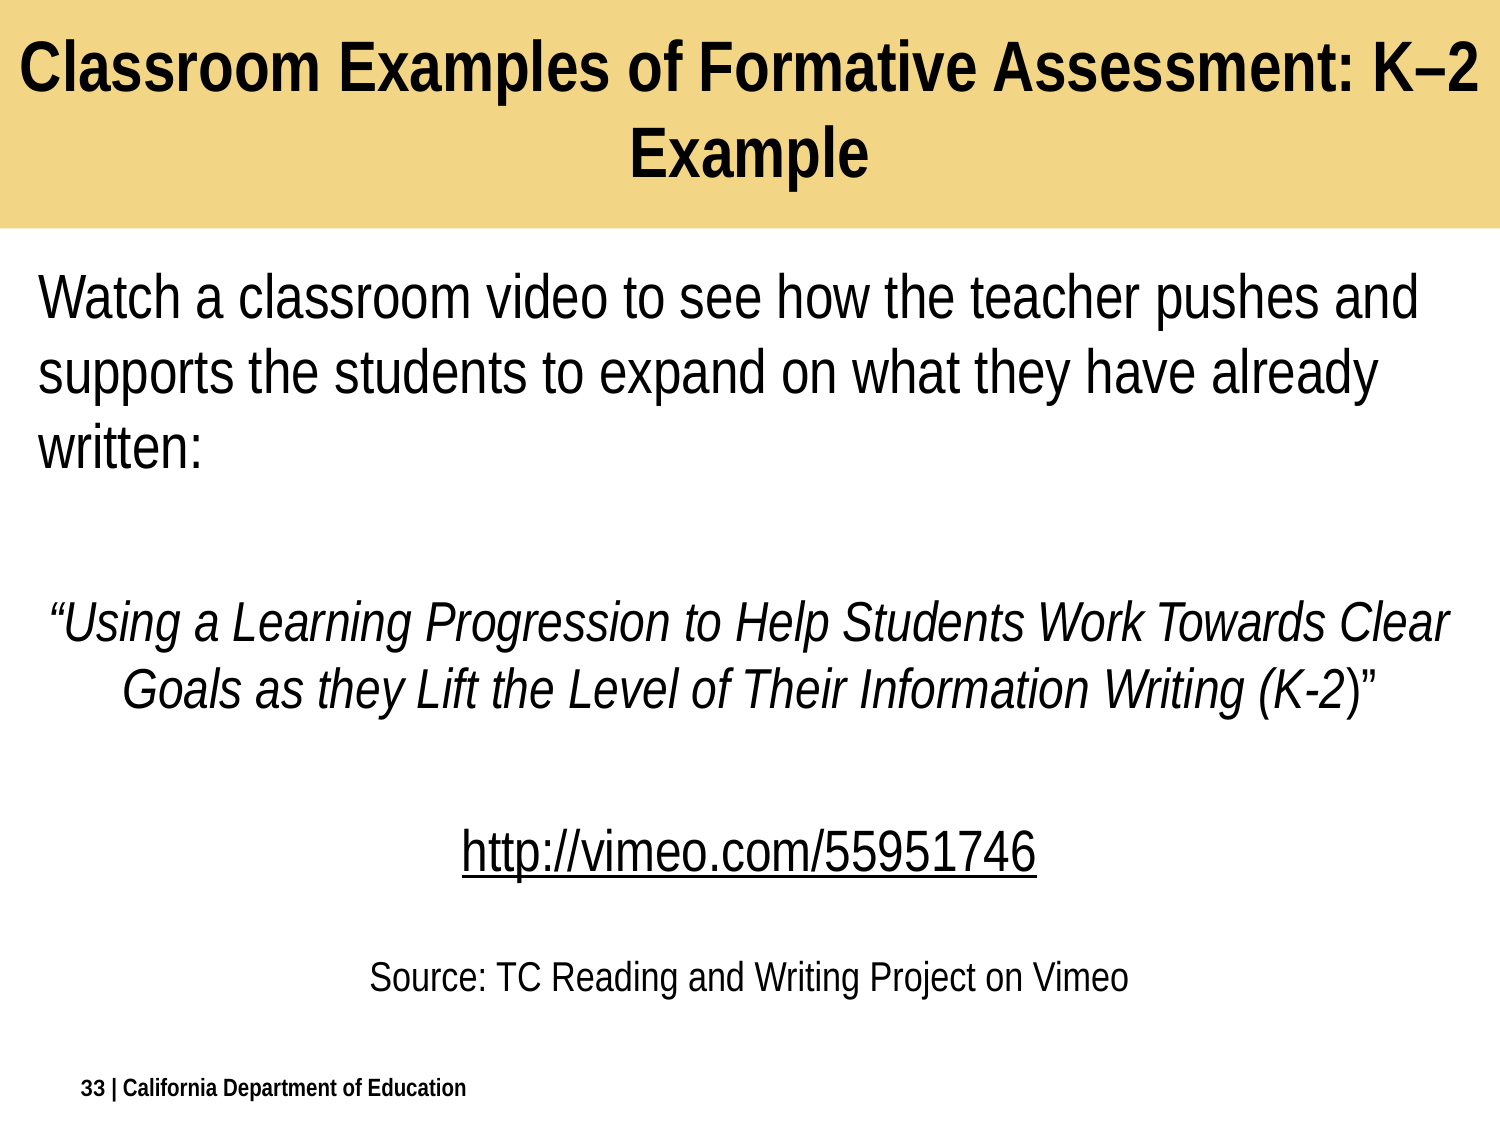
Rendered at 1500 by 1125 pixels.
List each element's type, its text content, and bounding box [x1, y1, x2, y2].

title Classroom Examples of Formative Assessment: K–2 Example [0, 11, 1500, 200]
footer | California Department of Education [96, 1064, 699, 1124]
list Watch a classroom video to see how the teacher pushes and supports the students to expand on what they have already written: “Using a Learning Progression to Help Students Work Towards Clear Goals as they Lift the Level of Their Information Writing (K-2)” http://vimeo.com/55951746 Source: TC Reading and Writing Project on Vimeo [23, 248, 1476, 1078]
slide_number 33 [55, 1064, 96, 1124]
